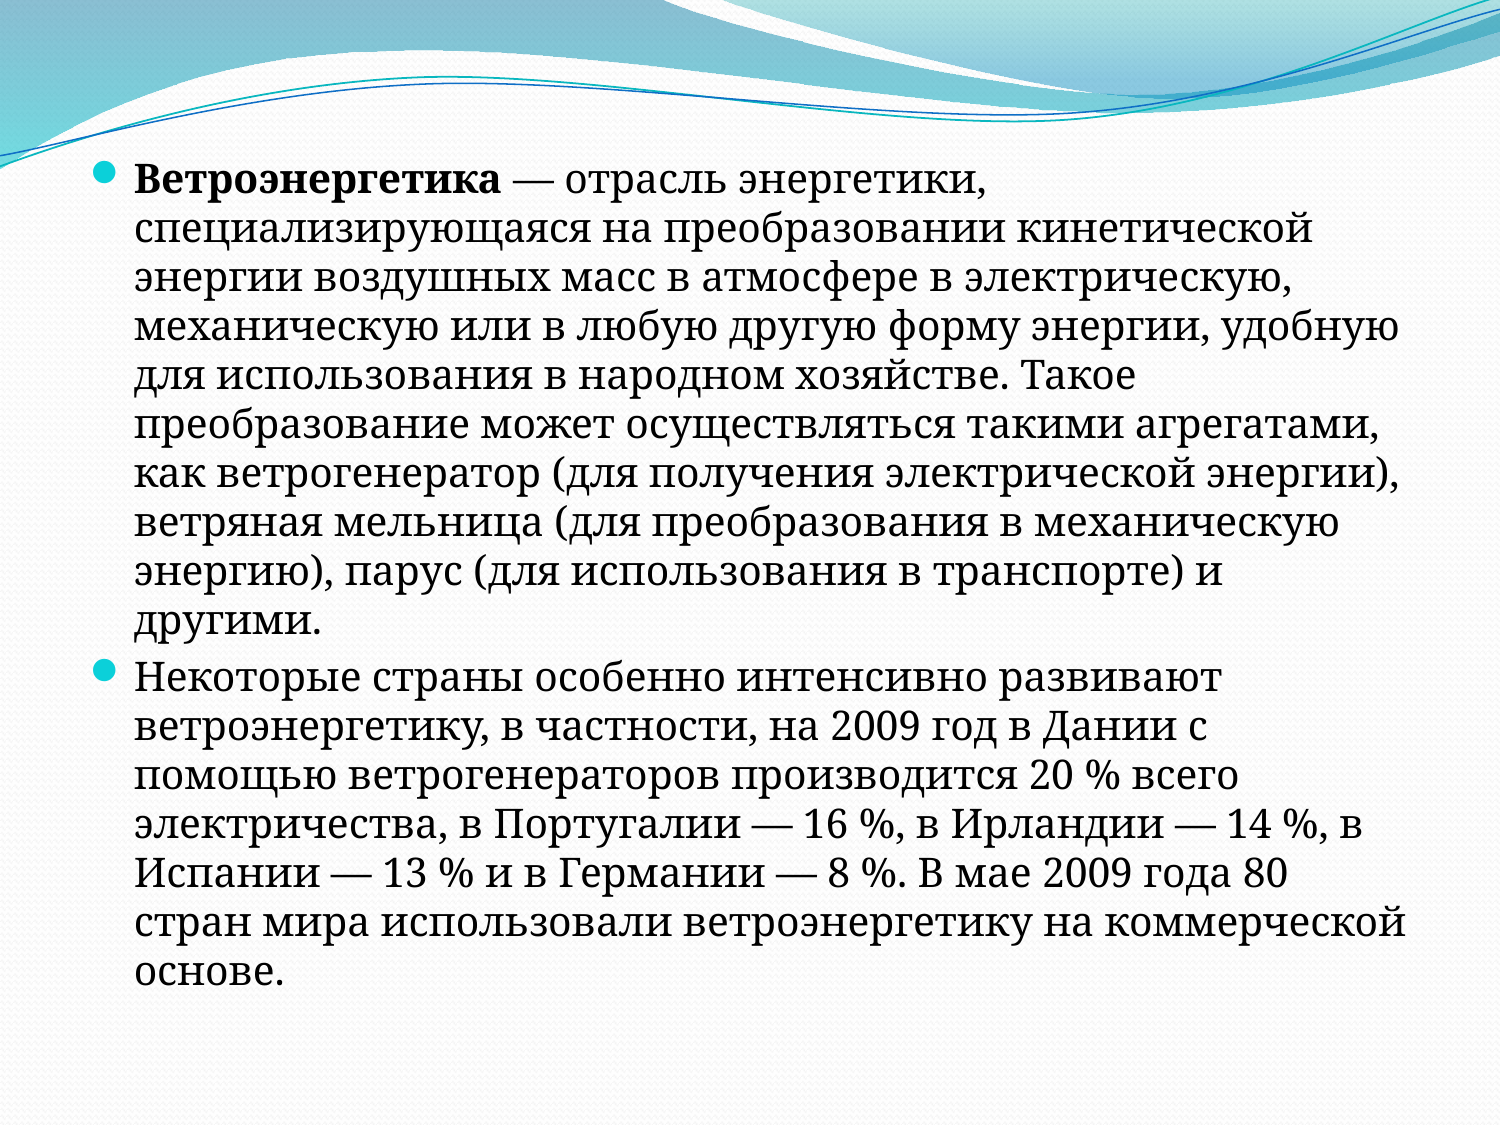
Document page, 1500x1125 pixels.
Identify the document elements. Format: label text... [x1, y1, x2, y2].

list Ветроэнергетика — отрасль энергетики, специализирующаяся на преобразовании кинетической энергии воздушных масс в атмосфере в электрическую, механическую или в любую другую форму энергии, удобную для использования в народном хозяйстве. Такое преобразование может осуществляться такими агрегатами, как ветрогенератор (для получения электрической энергии), ветряная мельница (для преобразования в механическую энергию), парус (для использования в транспорте) и другими. Некоторые страны особенно интенсивно развивают ветроэнергетику, в частности, на 2009 год в Дании с помощью ветрогенераторов производится 20 % всего электричества, в Португалии — 16 %, в Ирландии — 14 %, в Испании — 13 % и в Германии — 8 %. В мае 2009 года 80 стран мира использовали ветроэнергетику на коммерческой основе. [75, 78, 1425, 1005]
